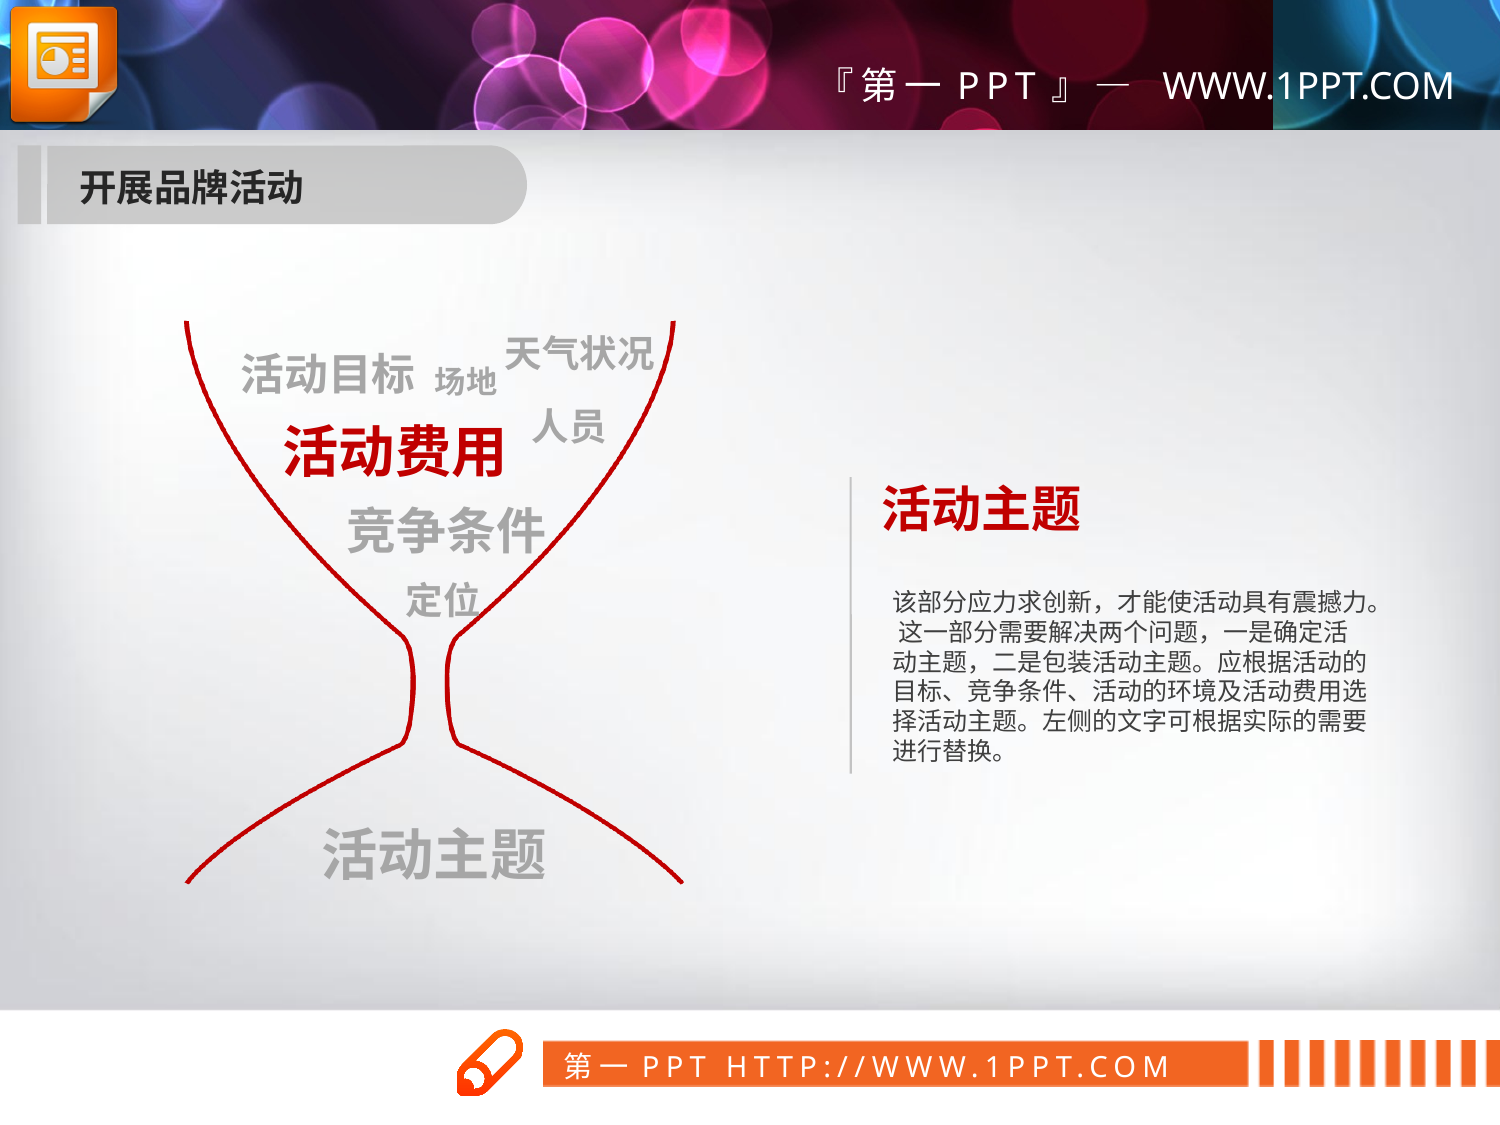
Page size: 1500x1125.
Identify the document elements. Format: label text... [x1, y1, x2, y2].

text_box [17, 145, 42, 225]
picture [543, 1040, 1500, 1087]
picture [0, 0, 1500, 1012]
text_box 活动主题 [870, 471, 1381, 543]
text_box 该部分应力求创新，才能使活动具有震撼力。 这一部分需要解决两个问题，一是确定活动主题，二是包装活动主题。应根据活动的目标、竞争条件、活动的环境及活动费用选择活动主题。左侧的文字可根据实际的需要进行替换。 [881, 580, 1381, 772]
text_box 开展品牌活动 [68, 158, 536, 215]
text_box [47, 145, 518, 225]
